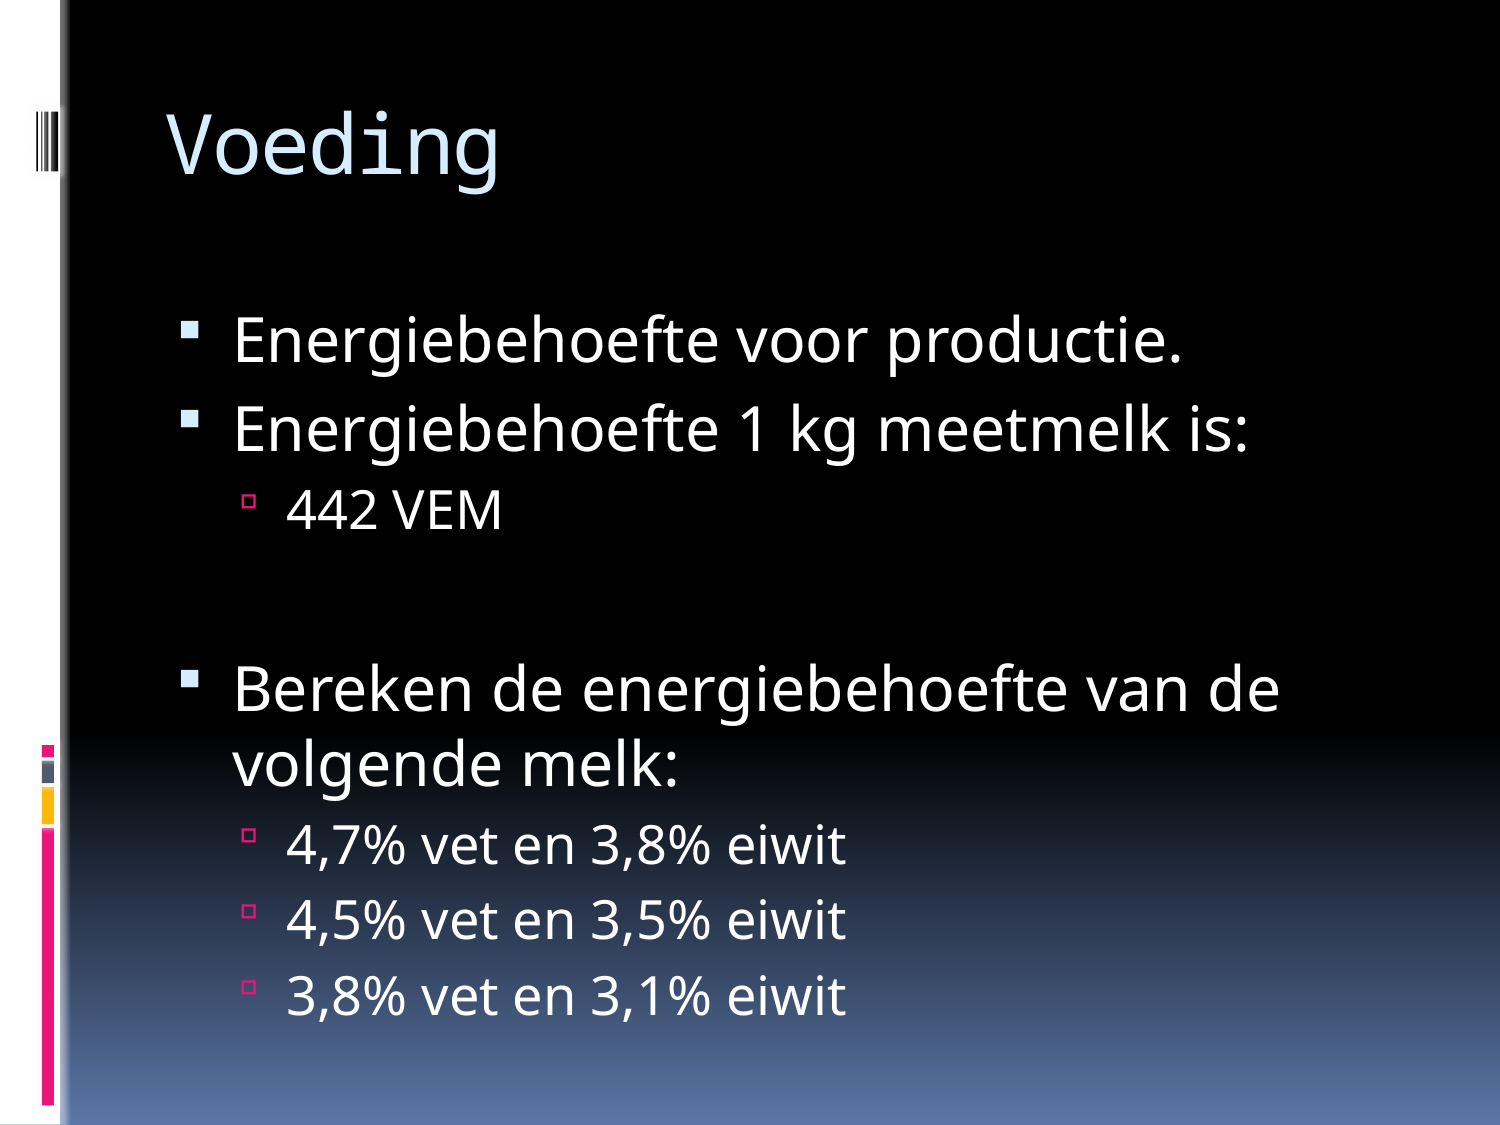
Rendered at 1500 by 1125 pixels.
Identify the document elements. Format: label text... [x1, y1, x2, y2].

title Voeding [150, 83, 1425, 234]
list Energiebehoefte voor productie. Energiebehoefte 1 kg meetmelk is: 442 VEM Bereken de energiebehoefte van de volgende melk: 4,7% vet en 3,8% eiwit 4,5% vet en 3,5% eiwit 3,8% vet en 3,1% eiwit [150, 292, 1425, 1043]
